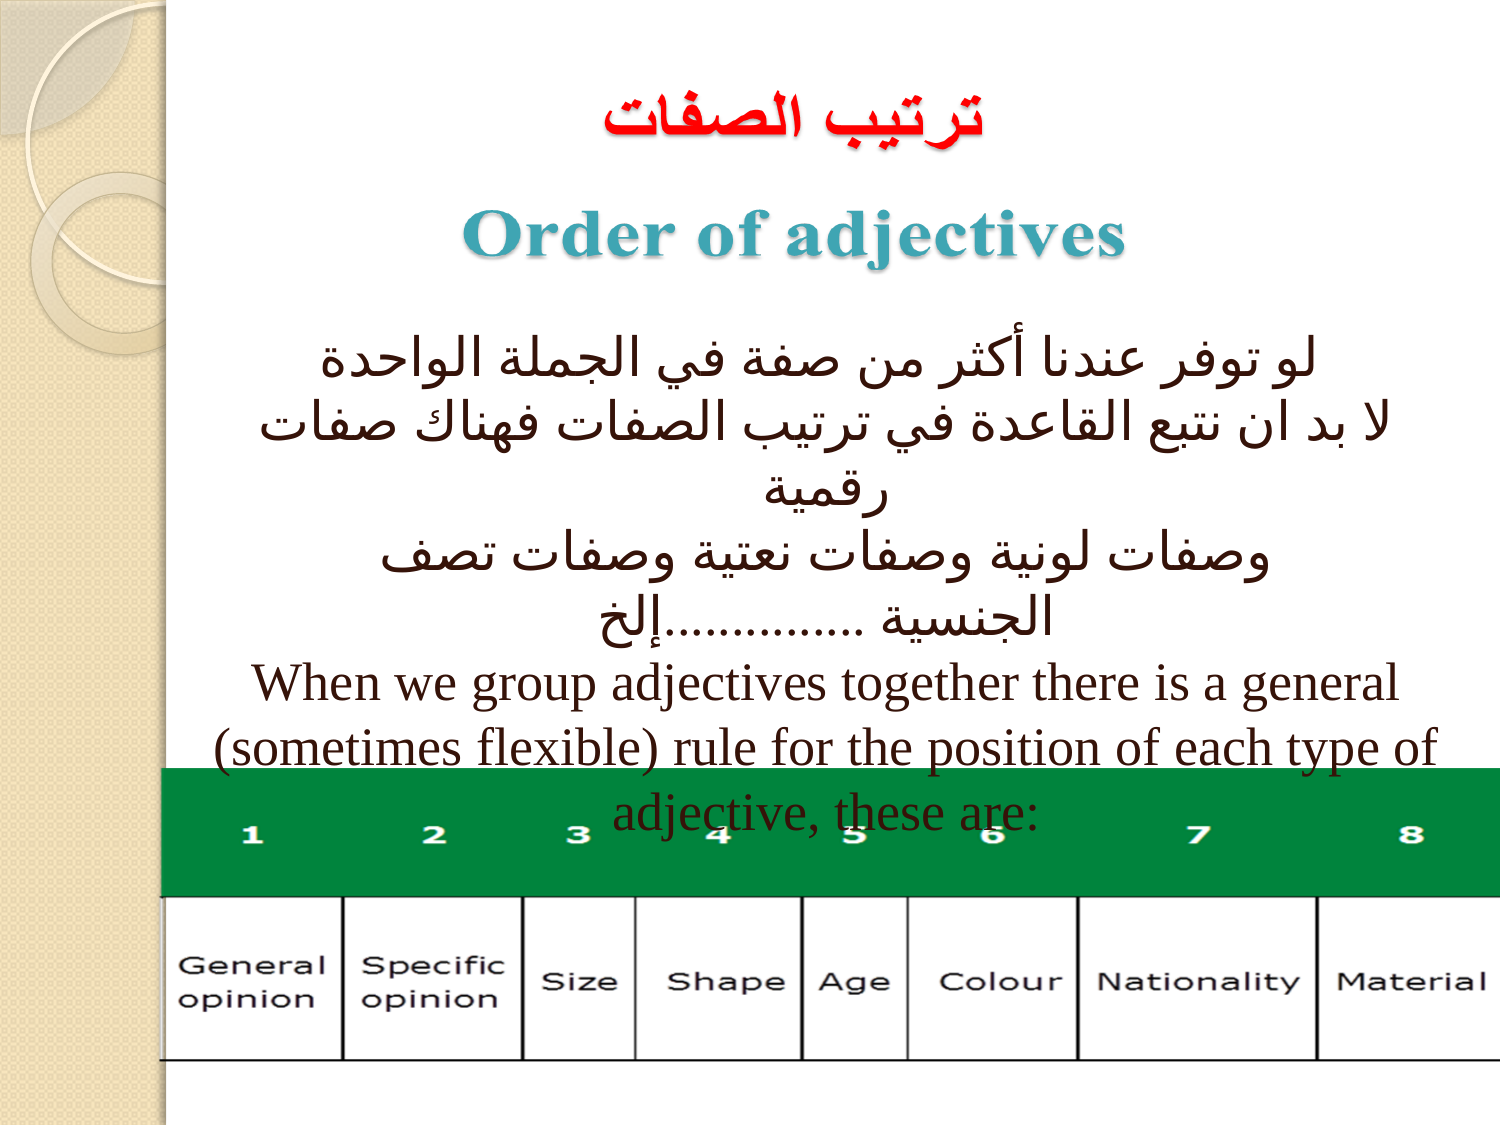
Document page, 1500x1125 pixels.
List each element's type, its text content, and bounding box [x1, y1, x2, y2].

picture [125, 53, 1462, 362]
picture [0, 768, 1500, 1066]
text_box لو توفر عندنا أكثر من صفة في الجملة الواحدة لا بد ان نتبع القاعدة في ترتيب الصفات فهناك صفات رقمية وصفات لونية وصفات نعتية وصفات تصف الجنسية ...............إلخ When we group adjectives together there is a general (sometimes flexible) rule for the position of each type of adjective, these are: [182, 314, 1471, 764]
